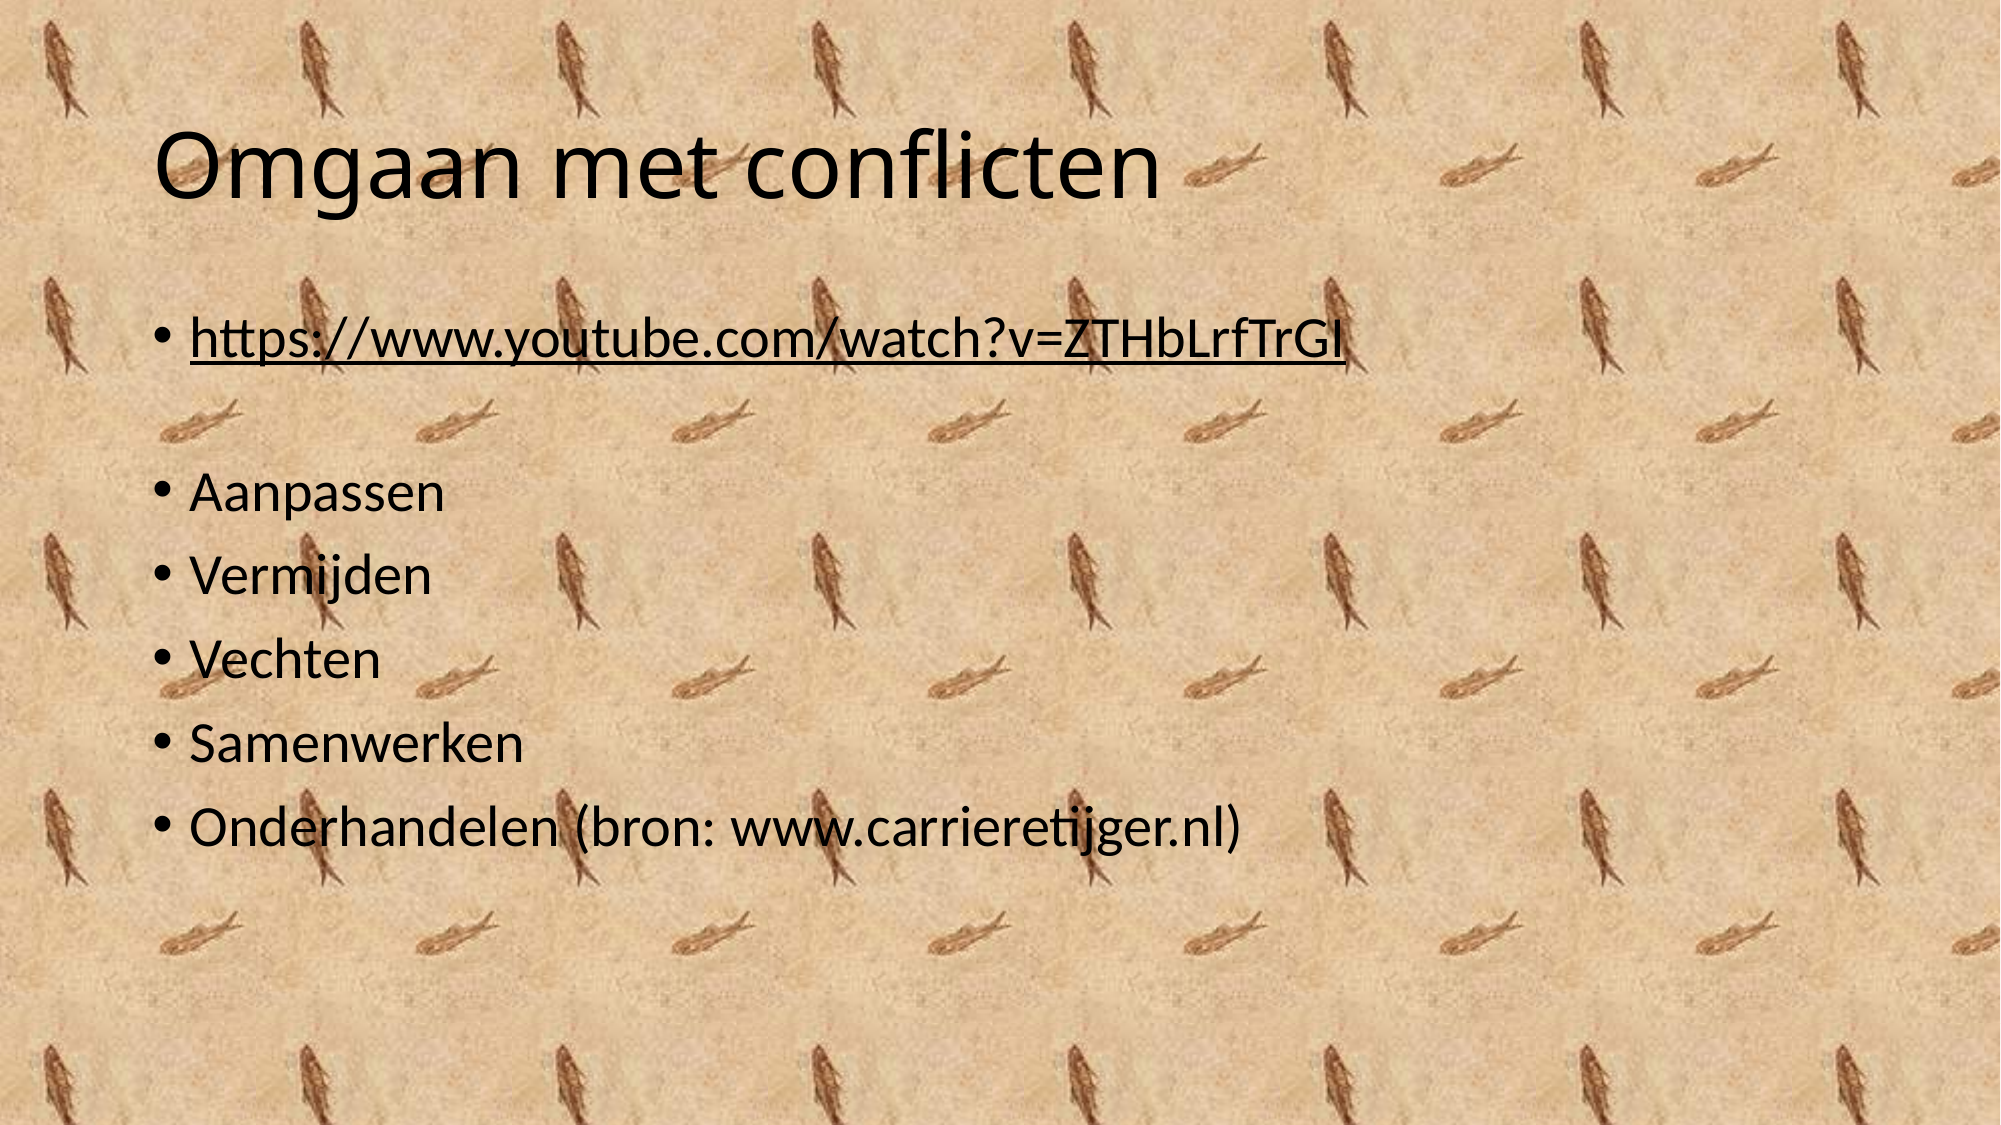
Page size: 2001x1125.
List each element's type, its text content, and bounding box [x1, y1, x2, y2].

picture [0, 0, 2001, 1125]
list https://www.youtube.com/watch?v=ZTHbLrfTrGI Aanpassen Vermijden Vechten Samenwerken Onderhandelen (bron: www.carrieretijger.nl) [137, 299, 1863, 1014]
title Omgaan met conflicten [137, 59, 1863, 278]
